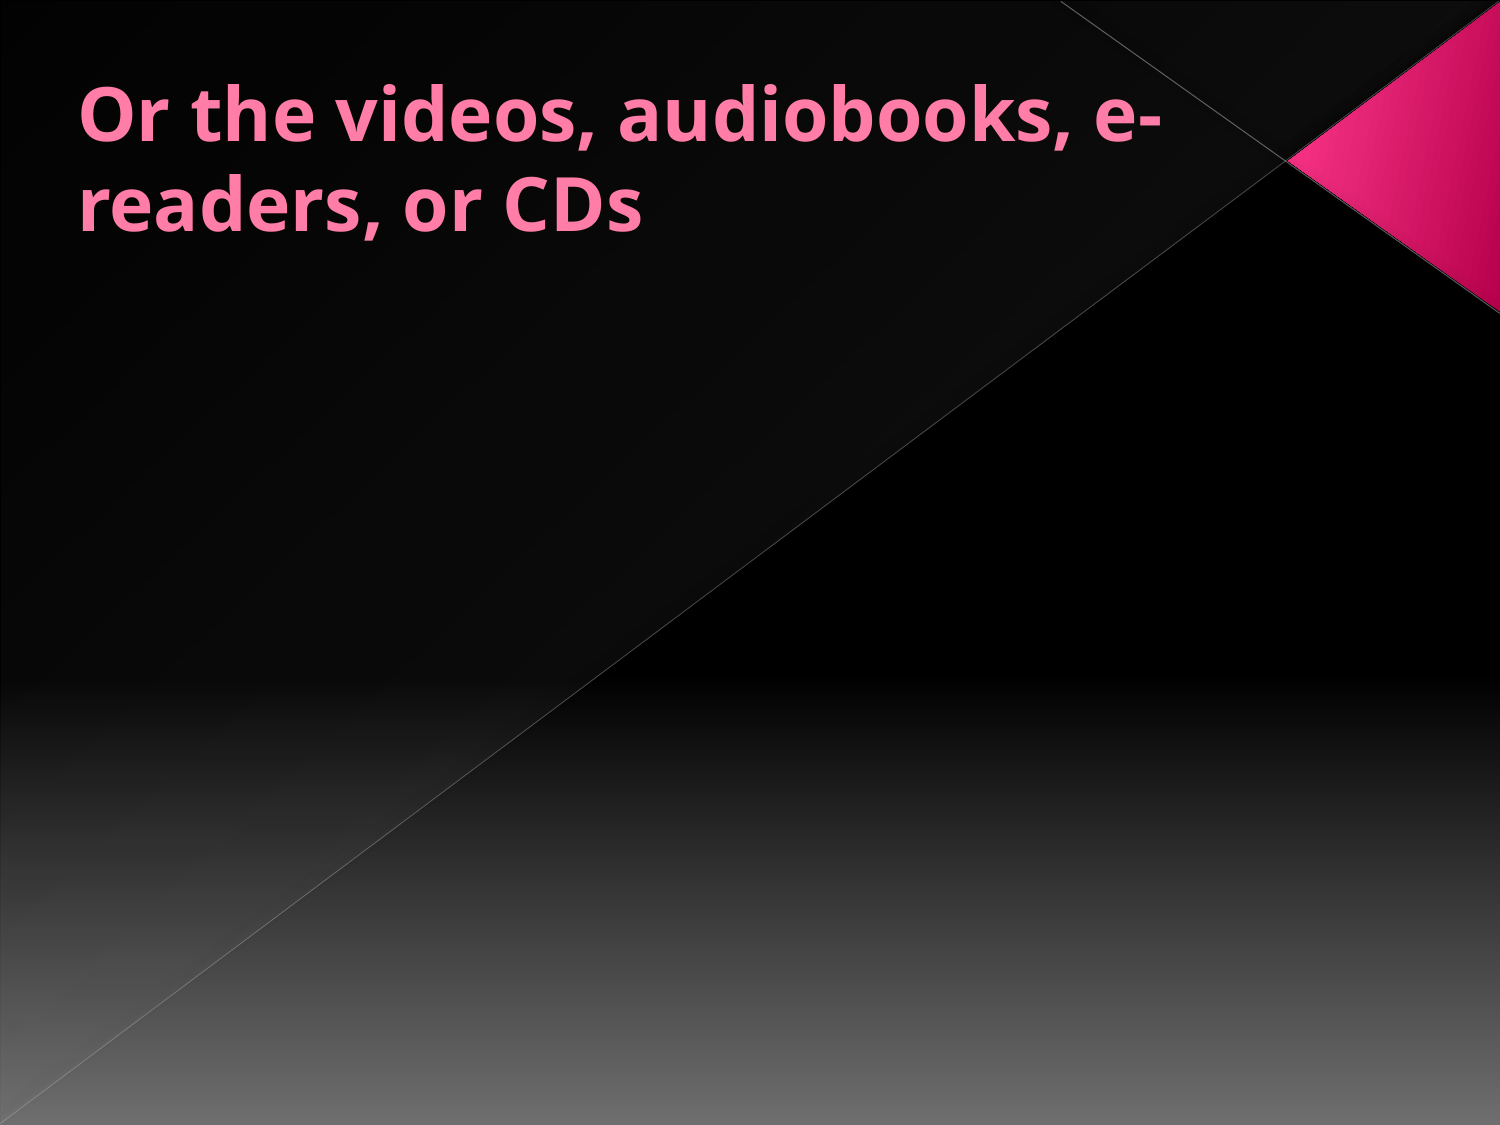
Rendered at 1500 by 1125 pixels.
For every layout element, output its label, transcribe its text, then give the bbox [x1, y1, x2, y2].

title Or the videos, audiobooks, e-readers, or CDs [62, 44, 1250, 268]
